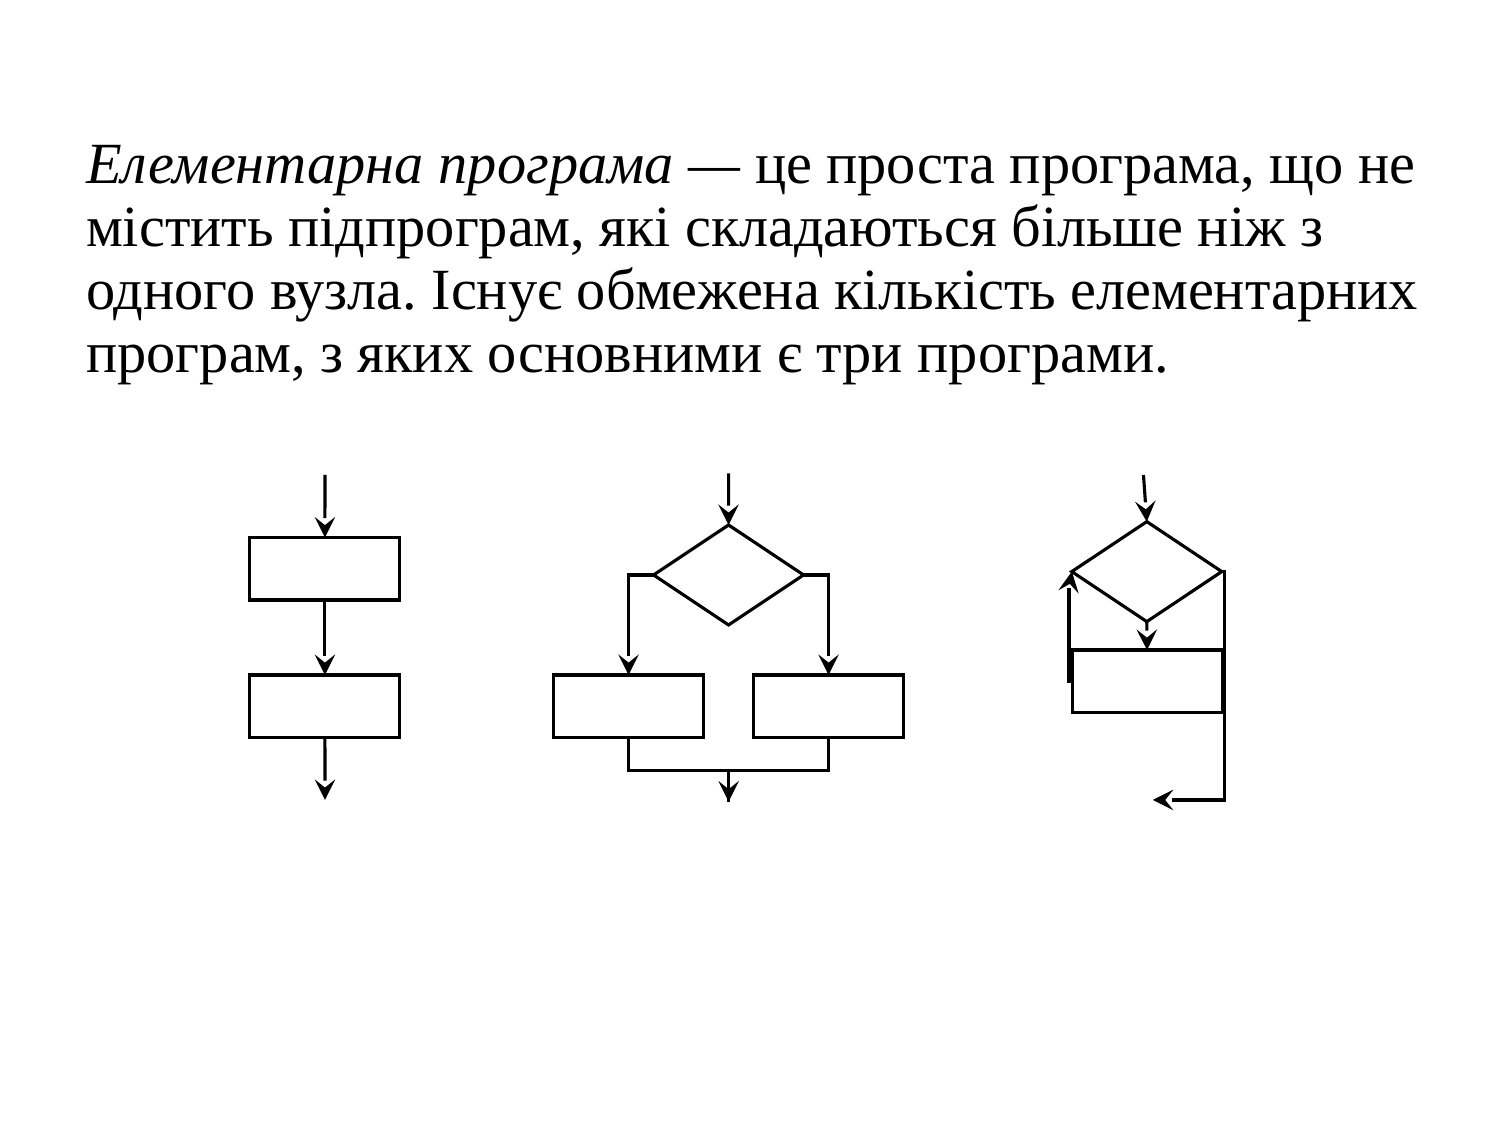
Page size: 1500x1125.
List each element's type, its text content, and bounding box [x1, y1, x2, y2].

list Елементарна програма — це проста програма, що не містить підпрограм, які складаються більше ніж з одного вузла. Існує обмежена кількість елементарних програм, з яких основними є три програми. [0, 125, 1500, 406]
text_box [249, 473, 1224, 802]
